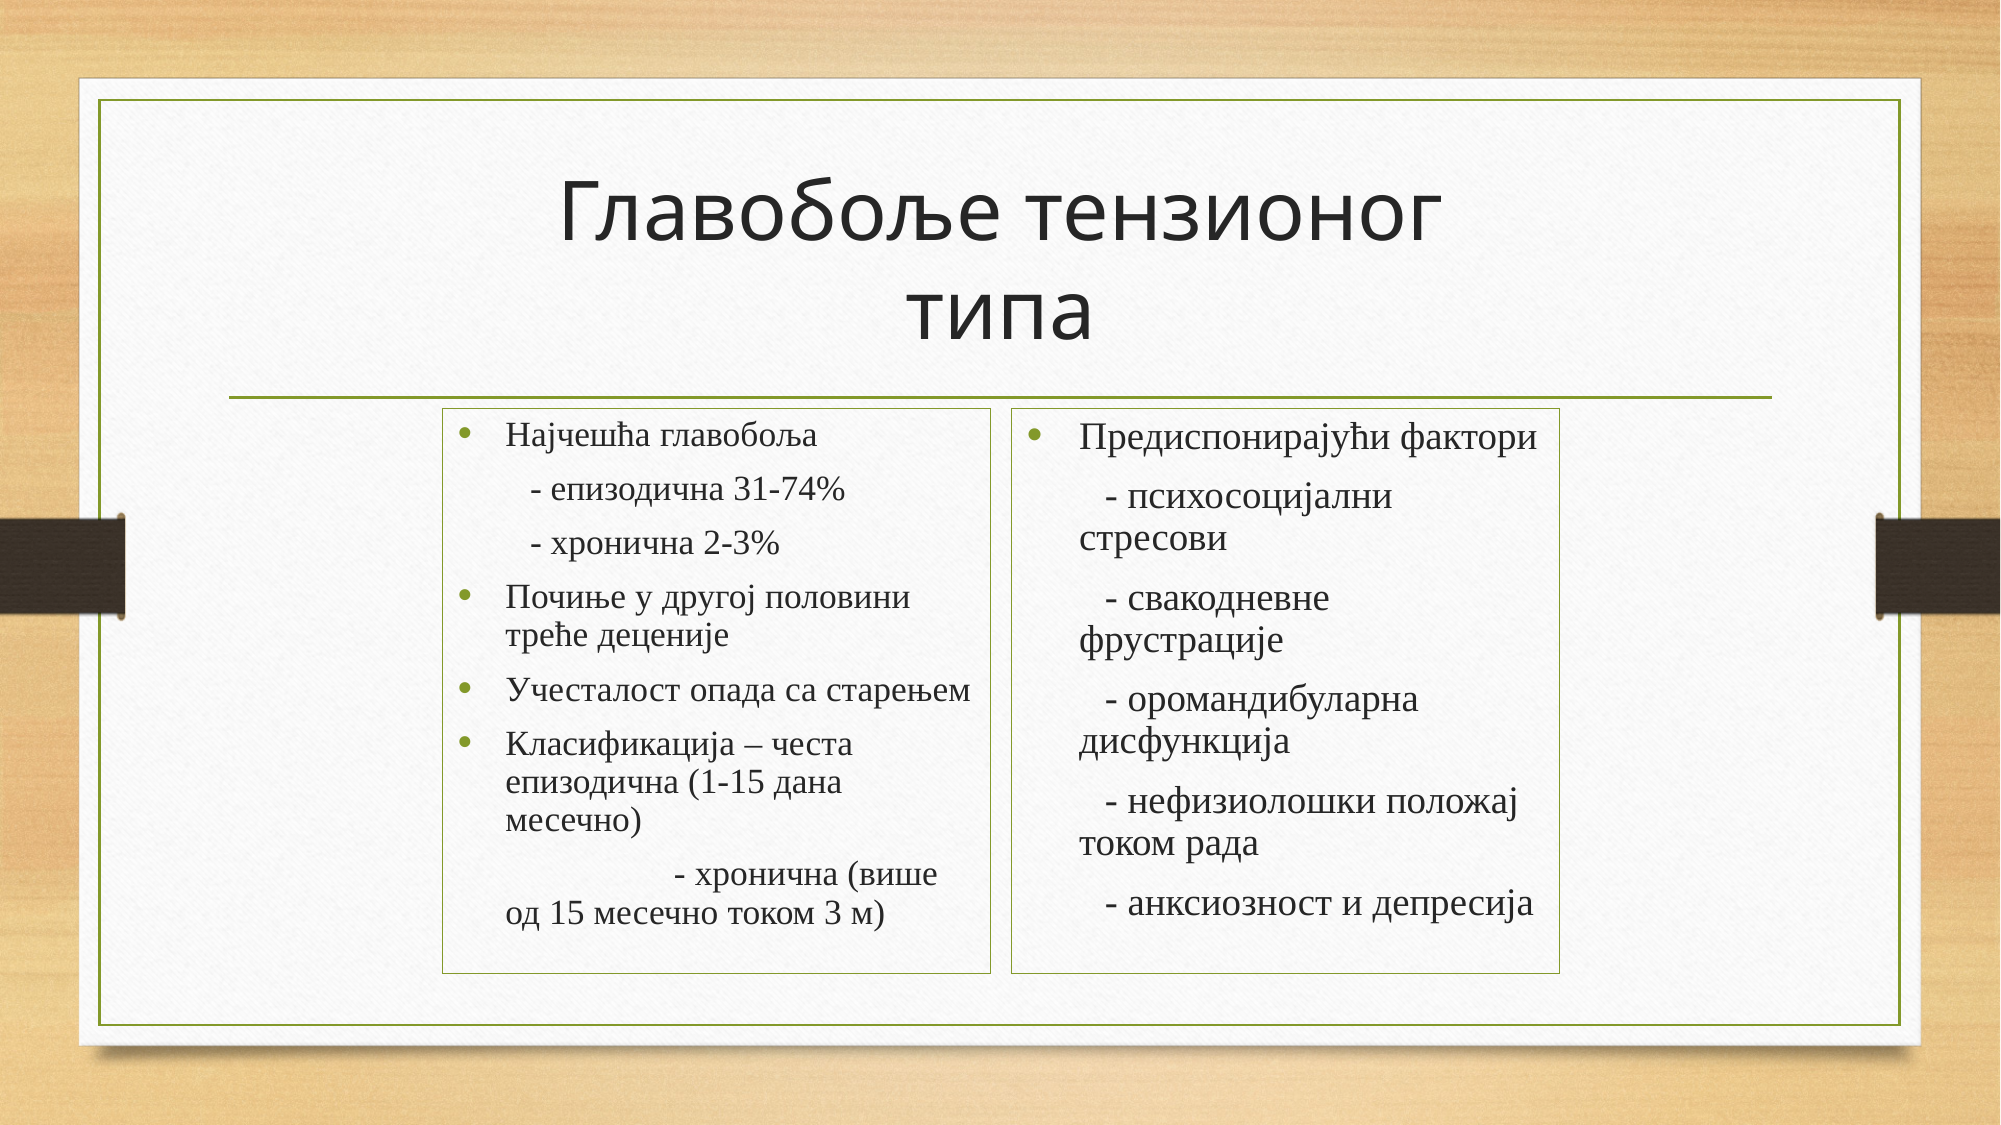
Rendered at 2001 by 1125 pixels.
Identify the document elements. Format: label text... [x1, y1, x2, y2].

title Главобоље тензионог типа [442, 150, 1559, 364]
picture [0, 0, 2001, 1125]
list Најчешћа главобоља - епизодична 31-74% - хронична 2-3% Почиње у другој половини треће деценије Учесталост опада са старењем Класификација – честа епизодична (1-15 дана месечно) - хронична (више од 15 месечно током 3 м) [442, 408, 991, 974]
list Предиспонирајући фактори - психосоцијални стресови - свакодневне фрустрације - оромандибуларна дисфункција - нефизиолошки положај током рада - анксиозност и депресија [1011, 408, 1560, 974]
